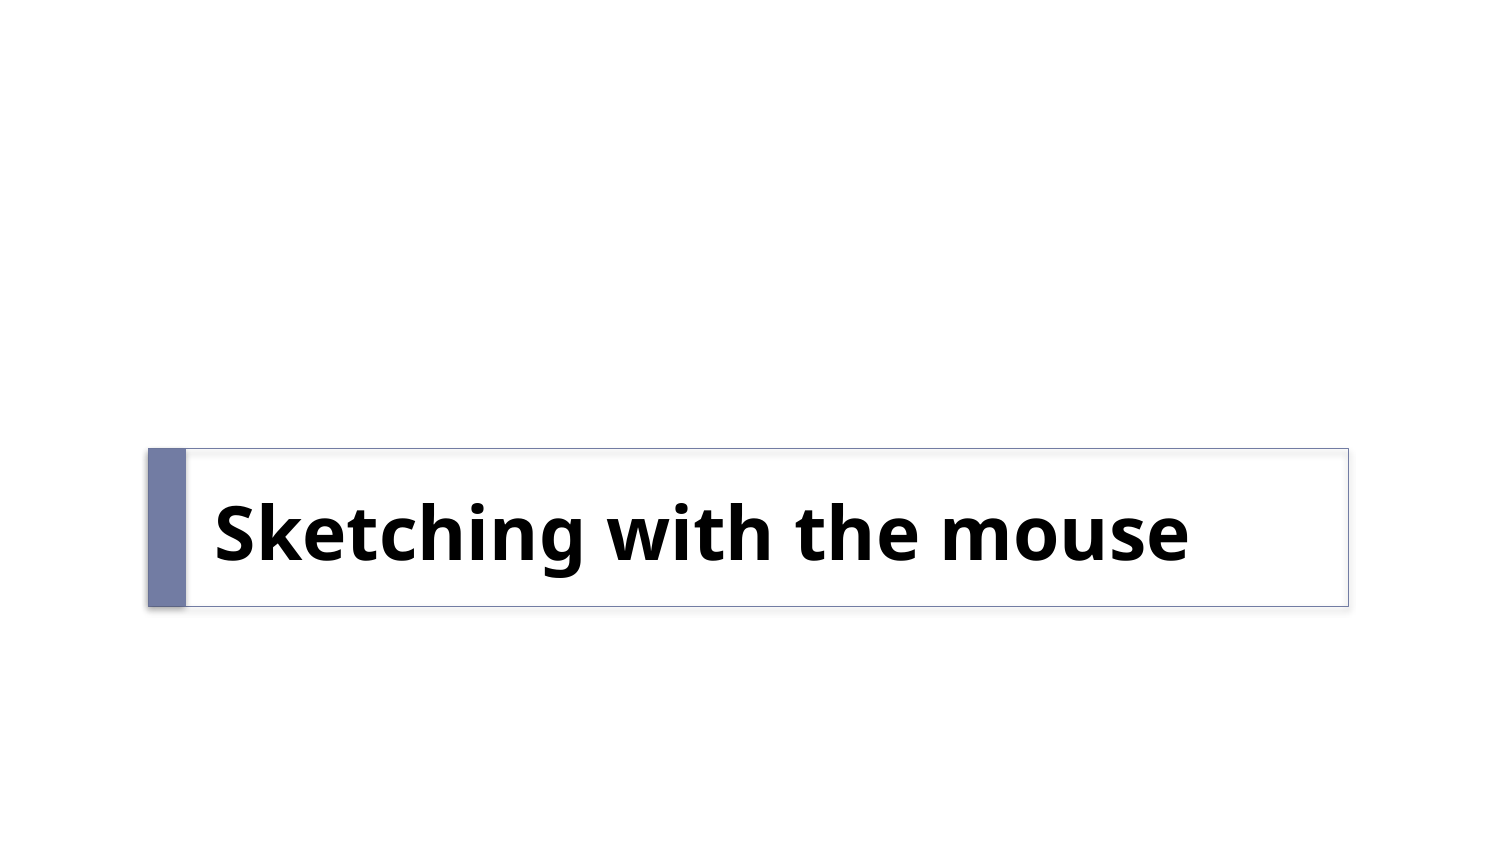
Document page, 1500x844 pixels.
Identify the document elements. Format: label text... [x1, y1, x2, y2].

title Sketching with the mouse [200, 478, 1325, 600]
